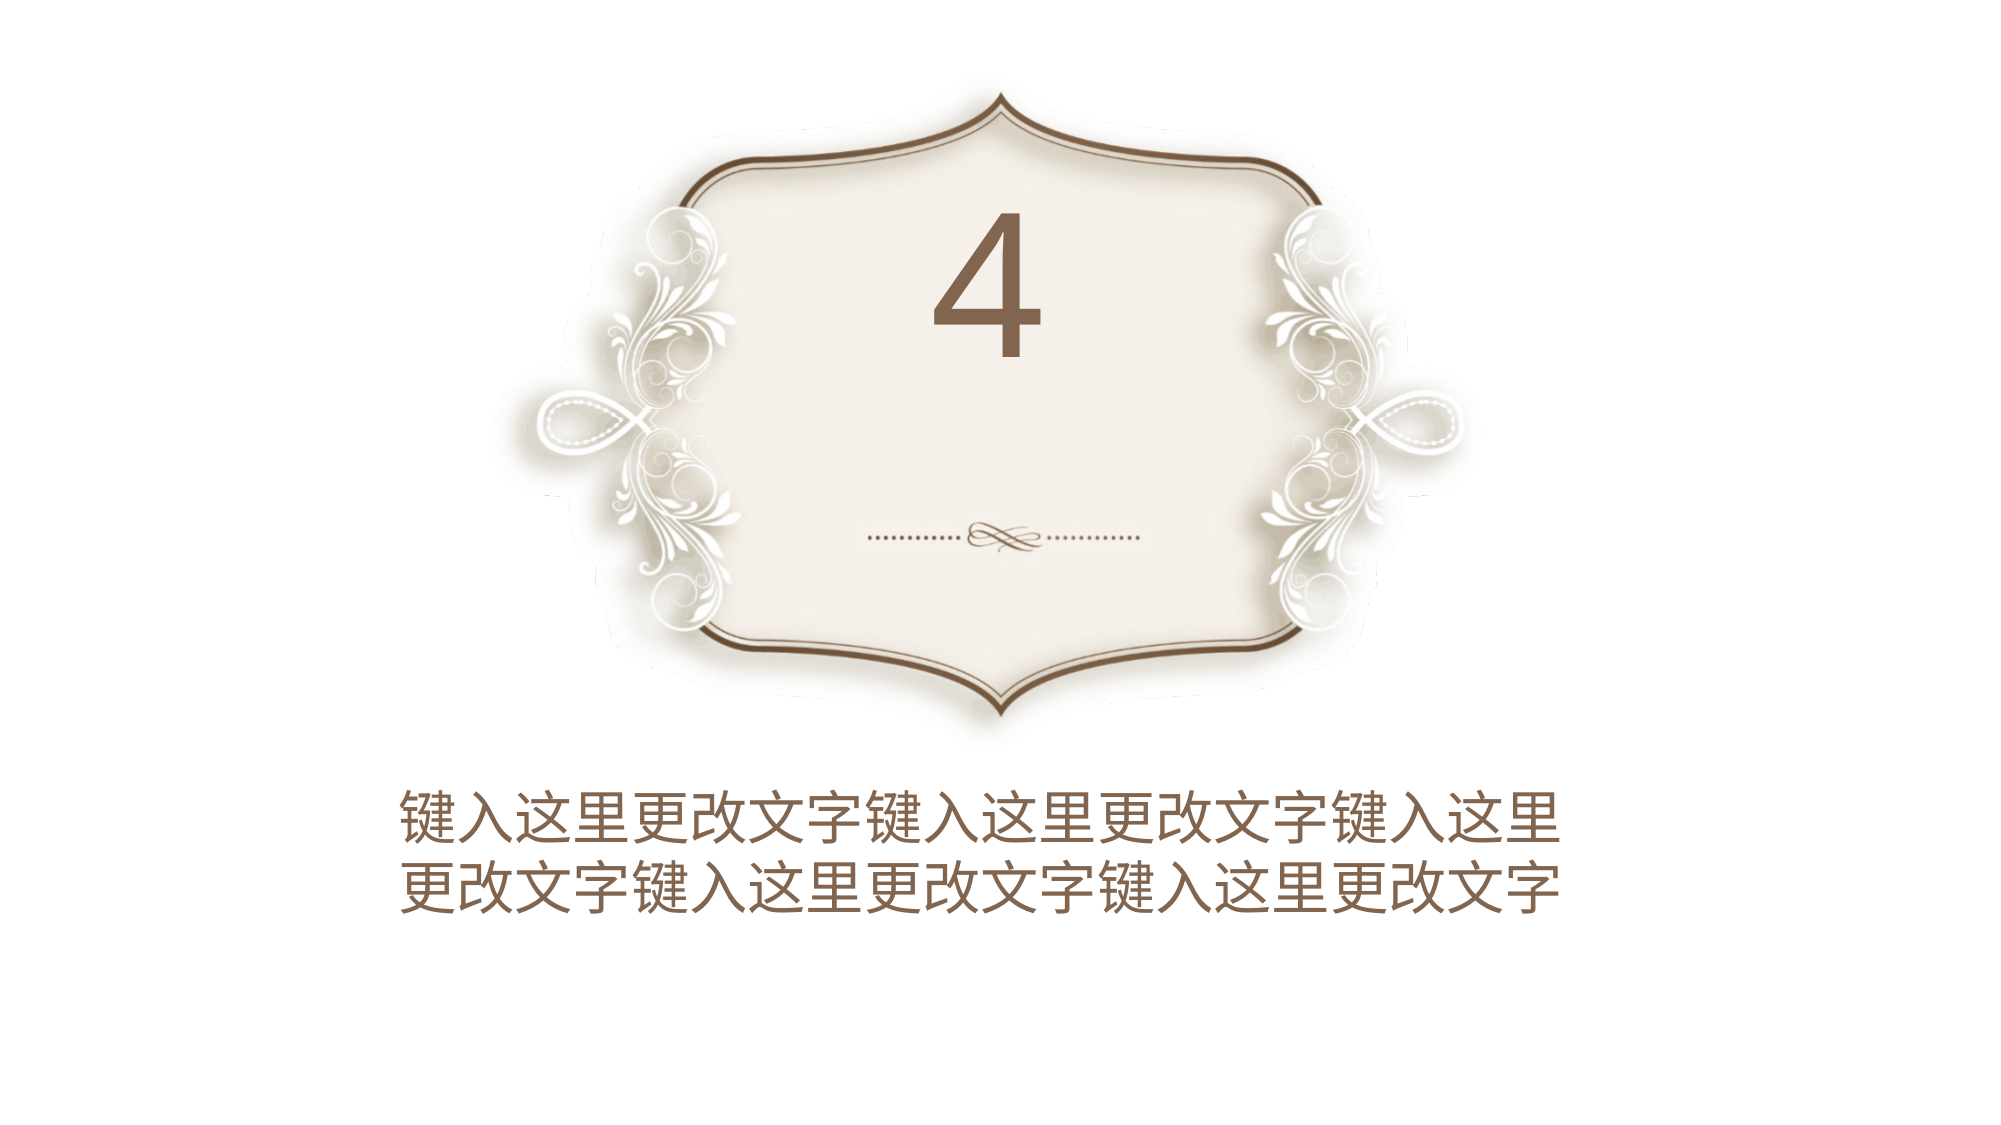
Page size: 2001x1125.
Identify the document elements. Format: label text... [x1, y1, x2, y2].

picture [490, 74, 1482, 752]
text_box 键入这里更改文字键入这里更改文字键入这里更改文字键入这里更改文字键入这里更改文字 [383, 773, 1617, 929]
